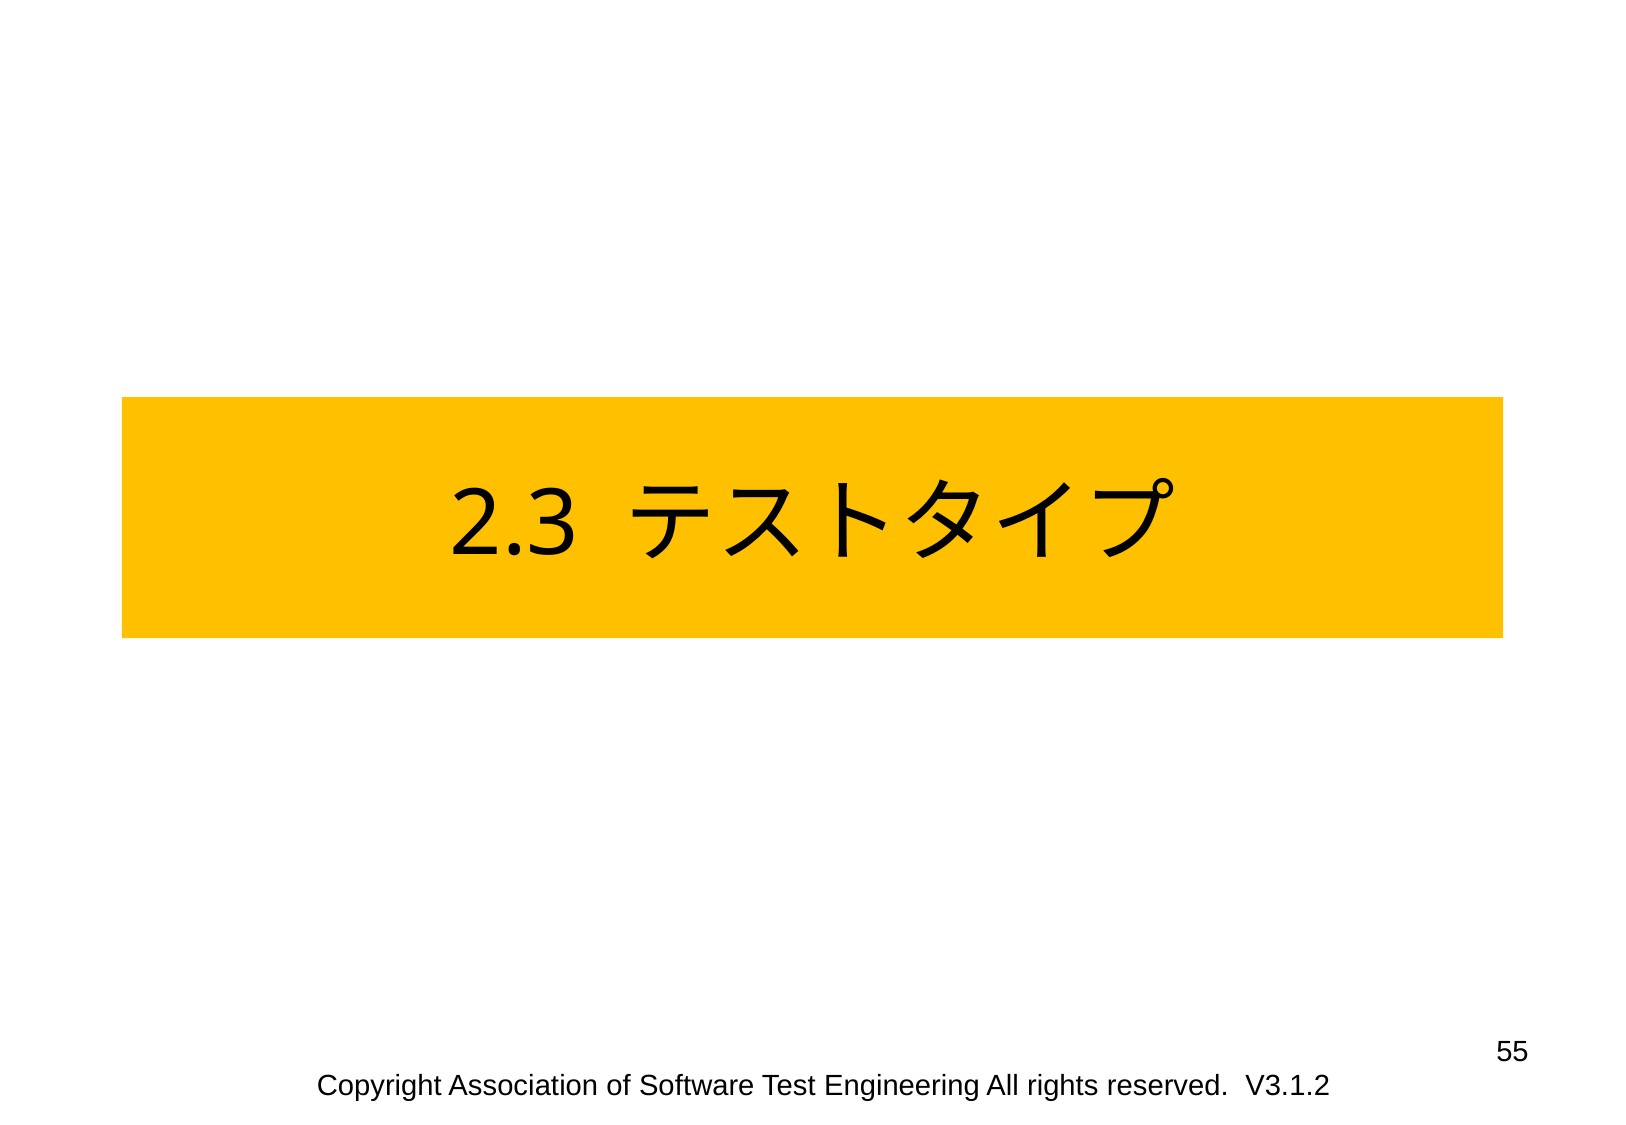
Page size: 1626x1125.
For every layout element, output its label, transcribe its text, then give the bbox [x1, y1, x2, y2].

footer Copyright Association of Software Test Engineering All rights reserved. V3.1.2 [233, 1058, 1164, 1103]
text_box 2.3 テストタイプ [121, 397, 1504, 639]
slide_number 55 [1164, 1024, 1544, 1103]
